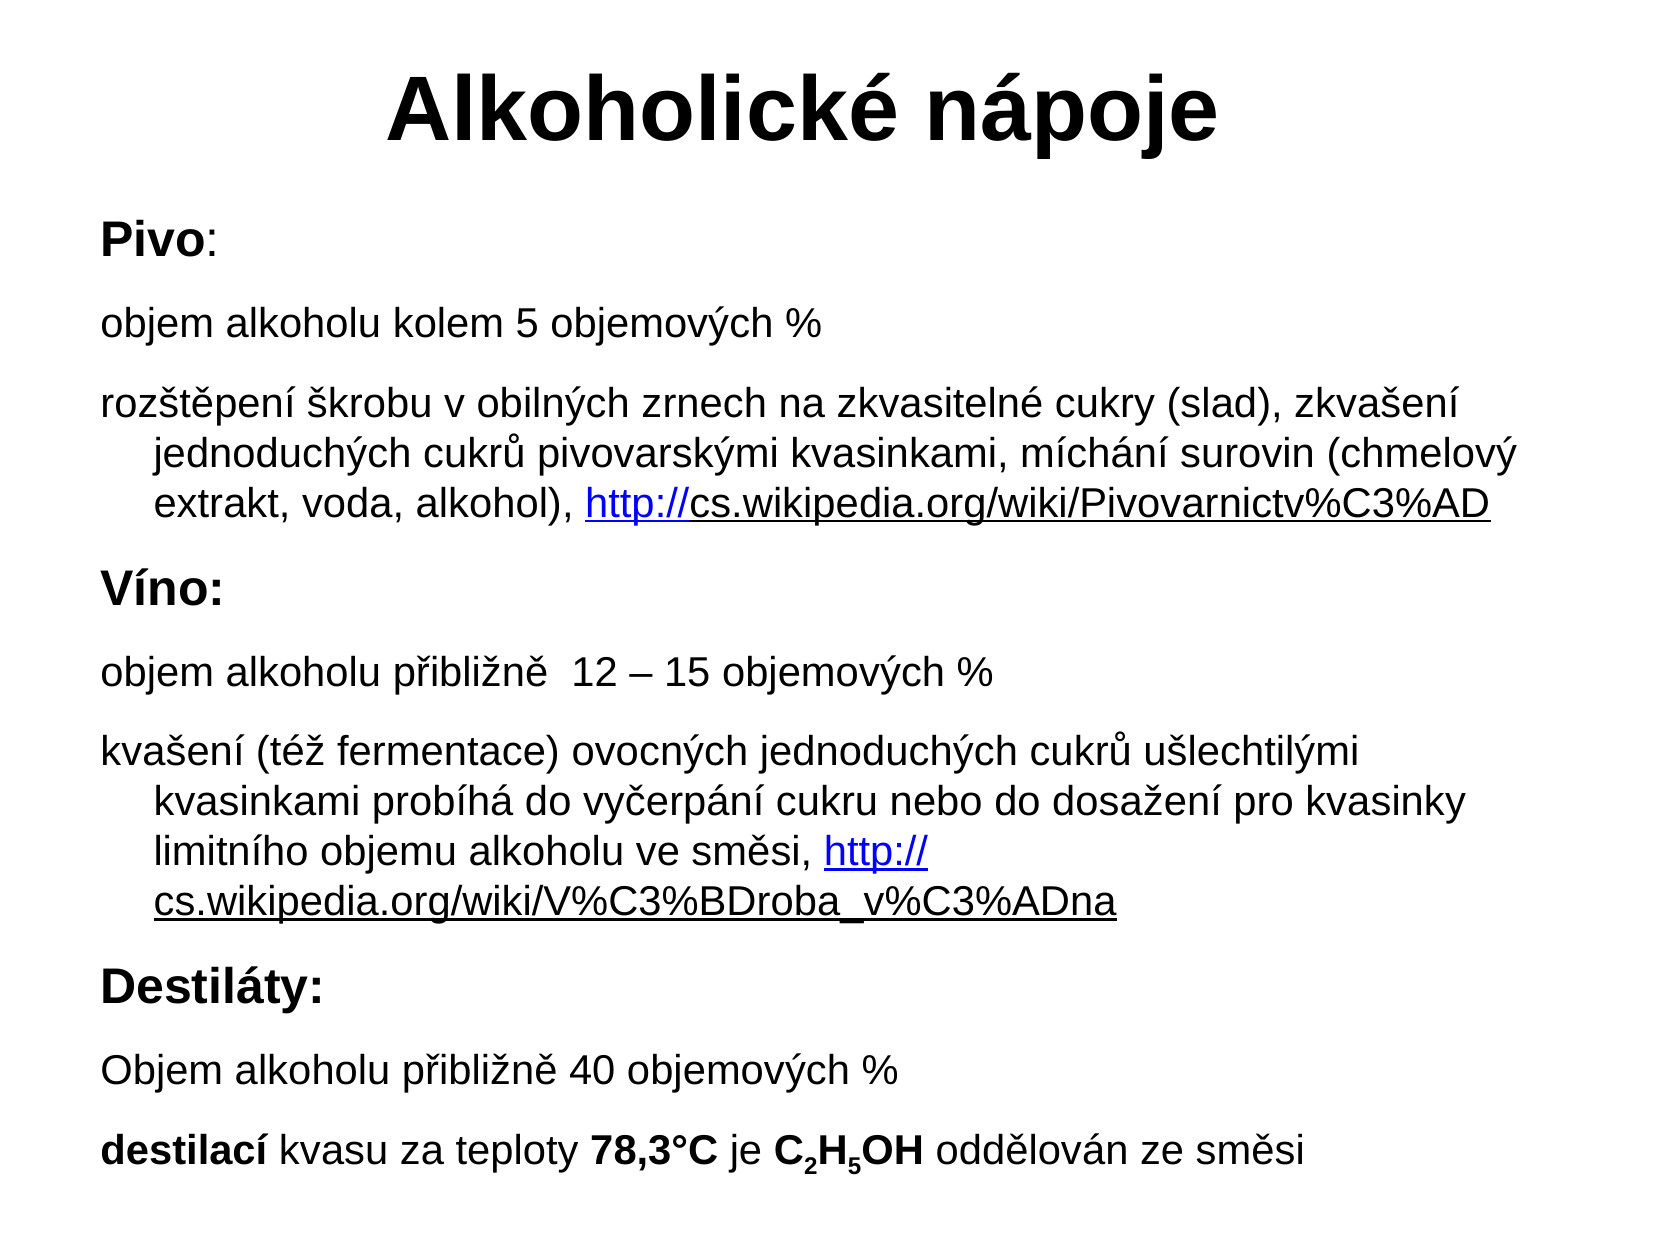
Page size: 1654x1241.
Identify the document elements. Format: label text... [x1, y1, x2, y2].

title Alkoholické nápoje [58, 0, 1548, 207]
list Pivo: objem alkoholu kolem 5 objemových % rozštěpení škrobu v obilných zrnech na zkvasitelné cukry (slad), zkvašení jednoduchých cukrů pivovarskými kvasinkami, míchání surovin (chmelový extrakt, voda, alkohol), http://cs.wikipedia.org/wiki/Pivovarnictv%C3%AD Víno: objem alkoholu přibližně 12 – 15 objemových % kvašení (též fermentace) ovocných jednoduchých cukrů ušlechtilými kvasinkami probíhá do vyčerpání cukru nebo do dosažení pro kvasinky limitního objemu alkoholu ve směsi, http://cs.wikipedia.org/wiki/V%C3%BDroba_v%C3%ADna Destiláty: Objem alkoholu přibližně 40 objemových % destilací kvasu za teploty 78,3°C je C2H5OH oddělován ze směsi [82, 206, 1571, 1109]
